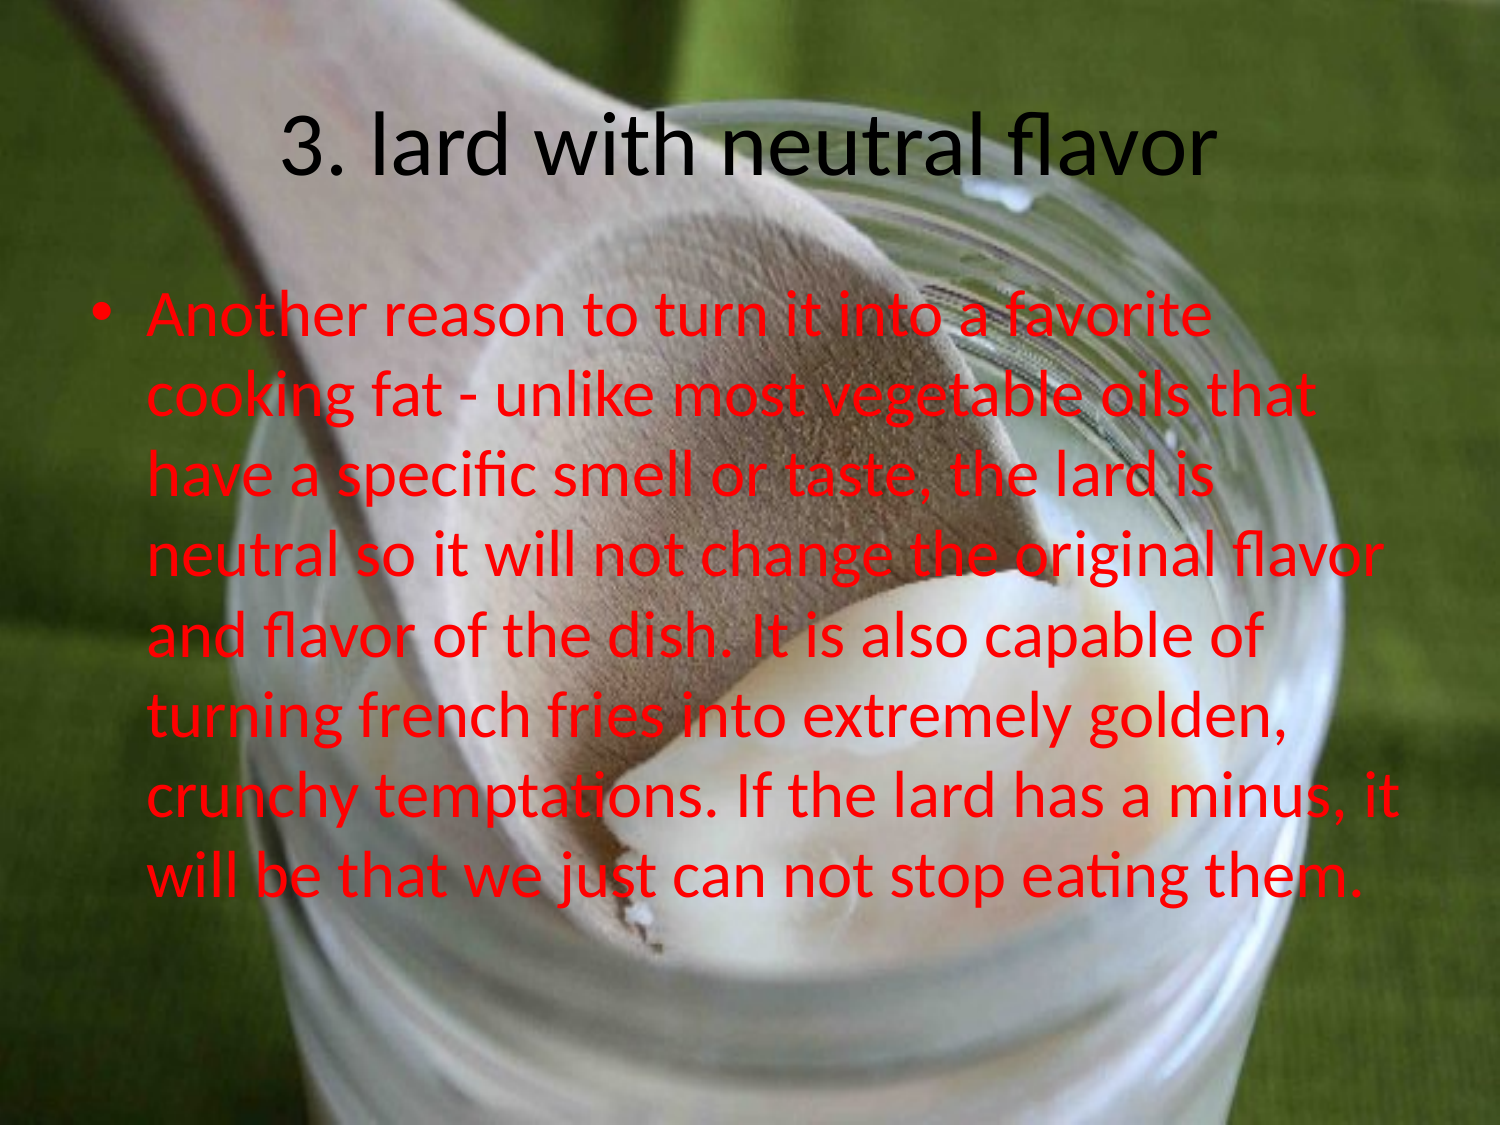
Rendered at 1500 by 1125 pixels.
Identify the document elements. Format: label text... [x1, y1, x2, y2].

list Another reason to turn it into a favorite cooking fat - unlike most vegetable oils that have a specific smell or taste, the lard is neutral so it will not change the original flavor and flavor of the dish. It is also capable of turning french fries into extremely golden, crunchy temptations. If the lard has a minus, it will be that we just can not stop eating them. [75, 262, 1425, 1005]
picture [0, 0, 1500, 1125]
title 3. lard with neutral flavor [75, 45, 1425, 233]
